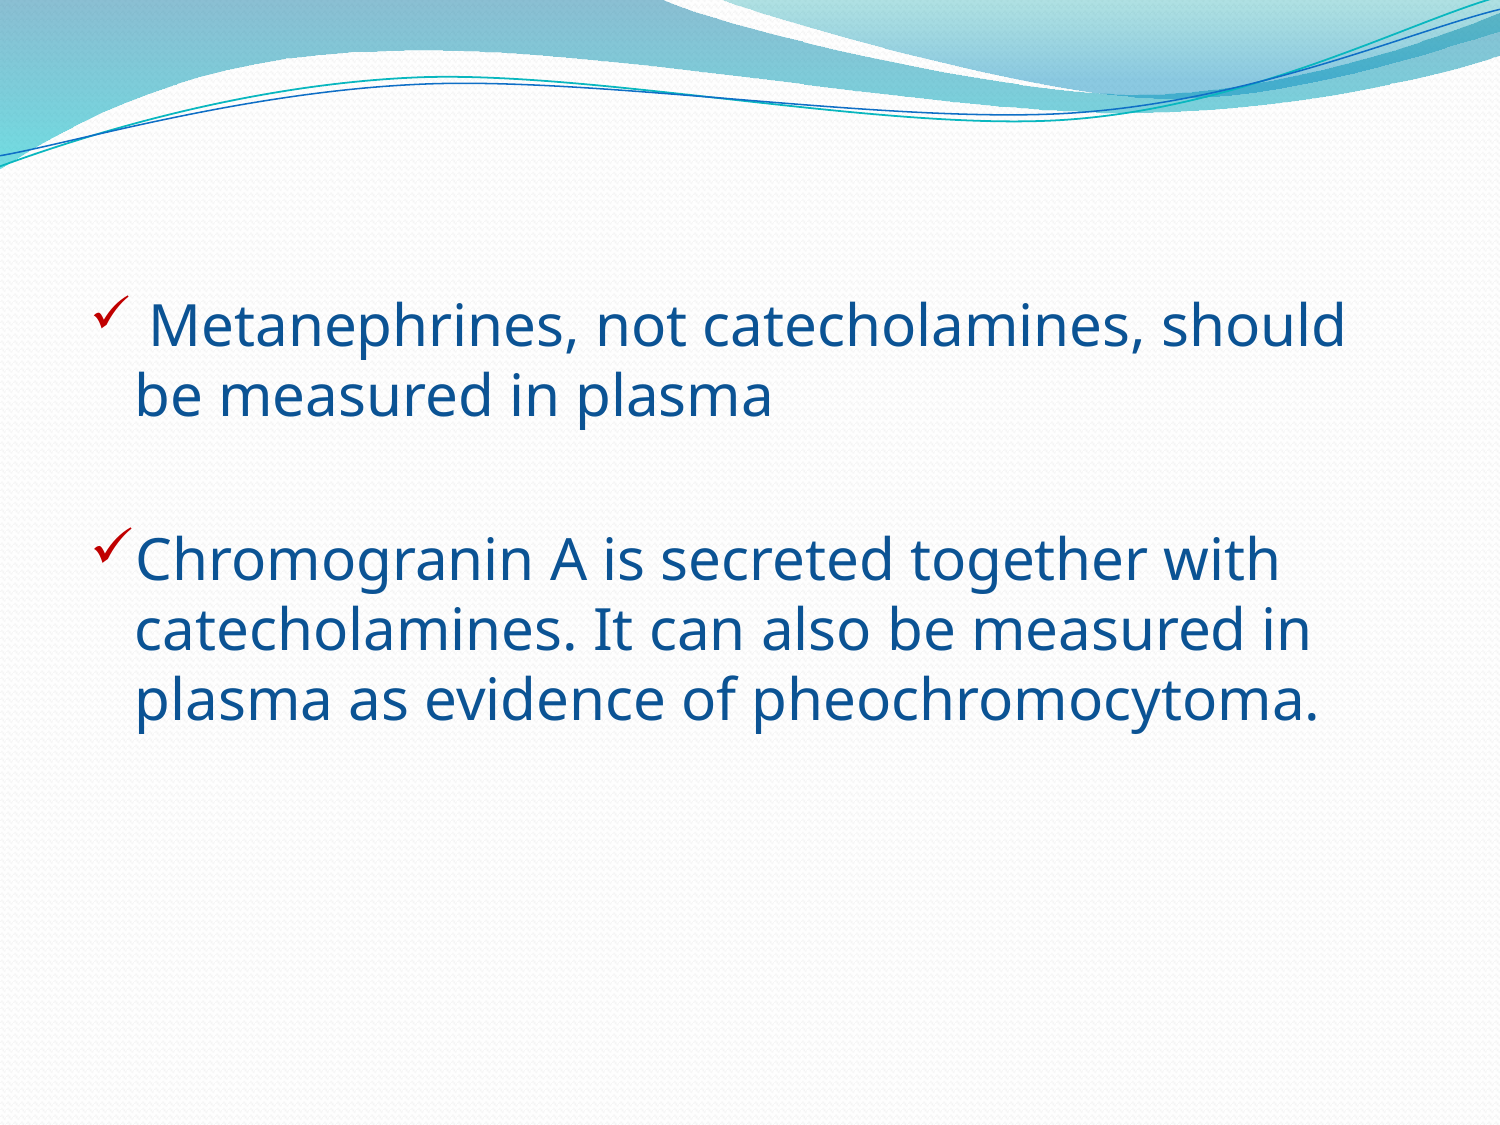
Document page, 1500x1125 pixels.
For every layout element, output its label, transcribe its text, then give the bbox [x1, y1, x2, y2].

list Metanephrines, not catecholamines, should be measured in plasma Chromogranin A is secreted together with catecholamines. It can also be measured in plasma as evidence of pheochromocytoma. [75, 281, 1425, 1038]
